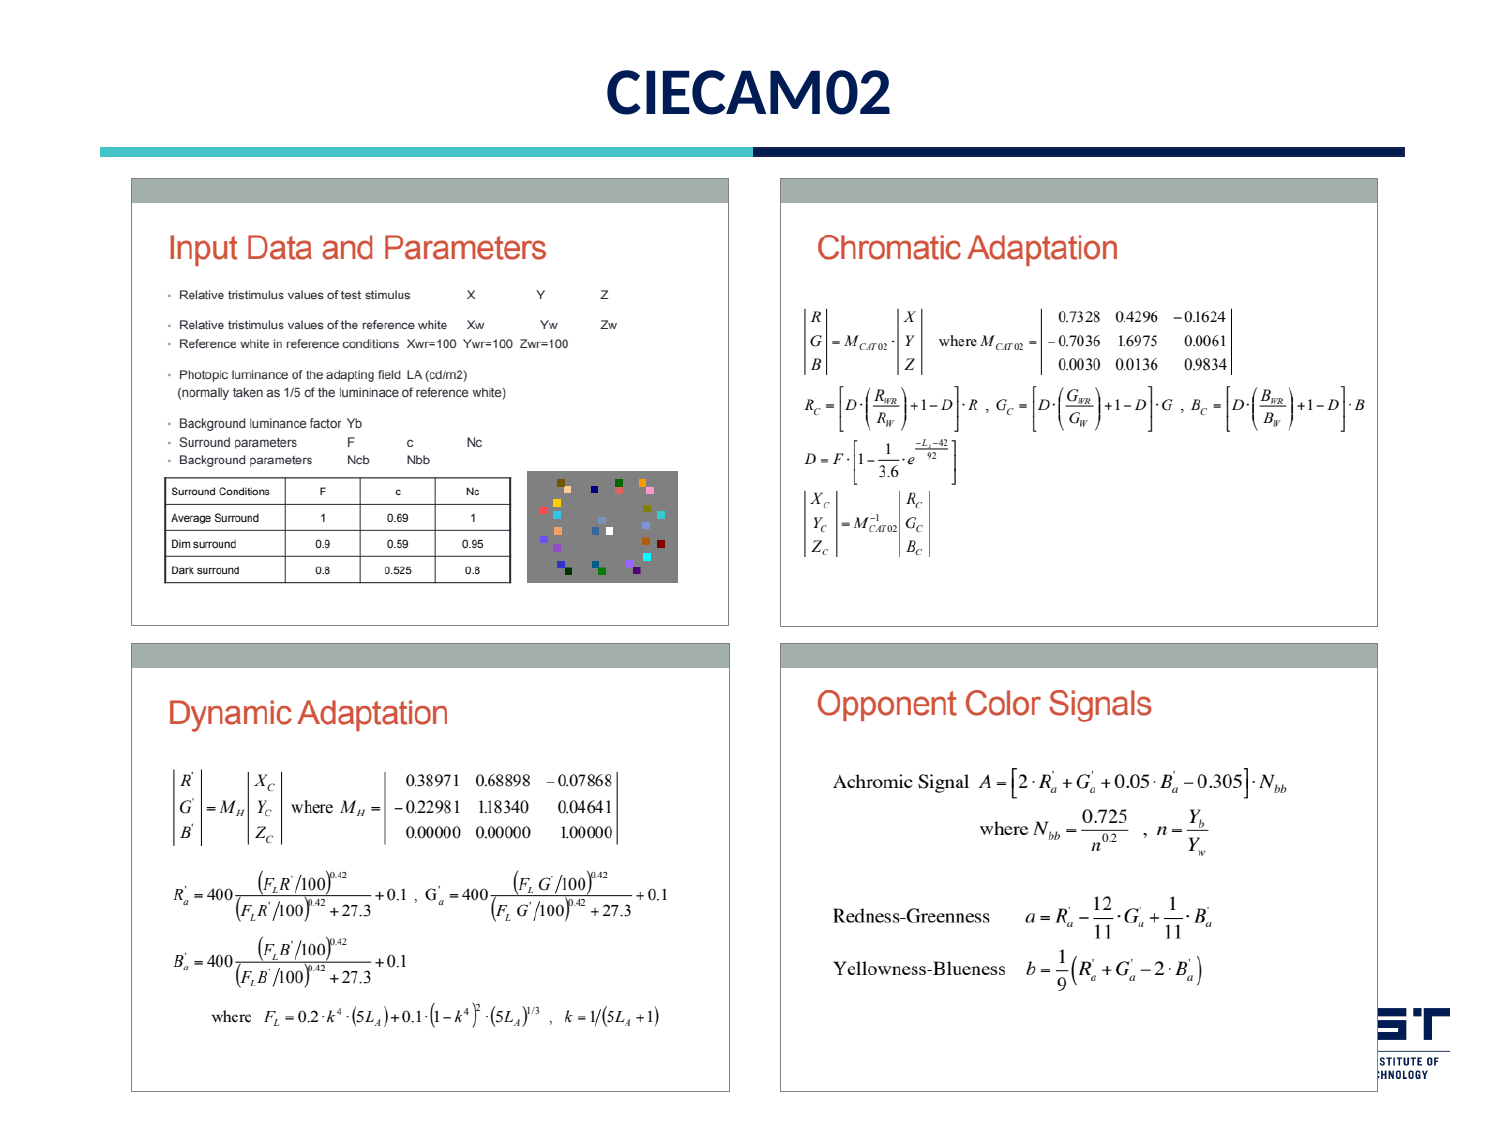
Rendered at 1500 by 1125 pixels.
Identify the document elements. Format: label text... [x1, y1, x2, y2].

title CIECAM02 [103, 157, 1397, 163]
picture [780, 178, 1378, 627]
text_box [100, 148, 1404, 156]
picture [131, 178, 729, 626]
picture [780, 643, 1454, 1092]
picture [131, 643, 730, 1092]
title CIECAM02 [103, 24, 1397, 147]
